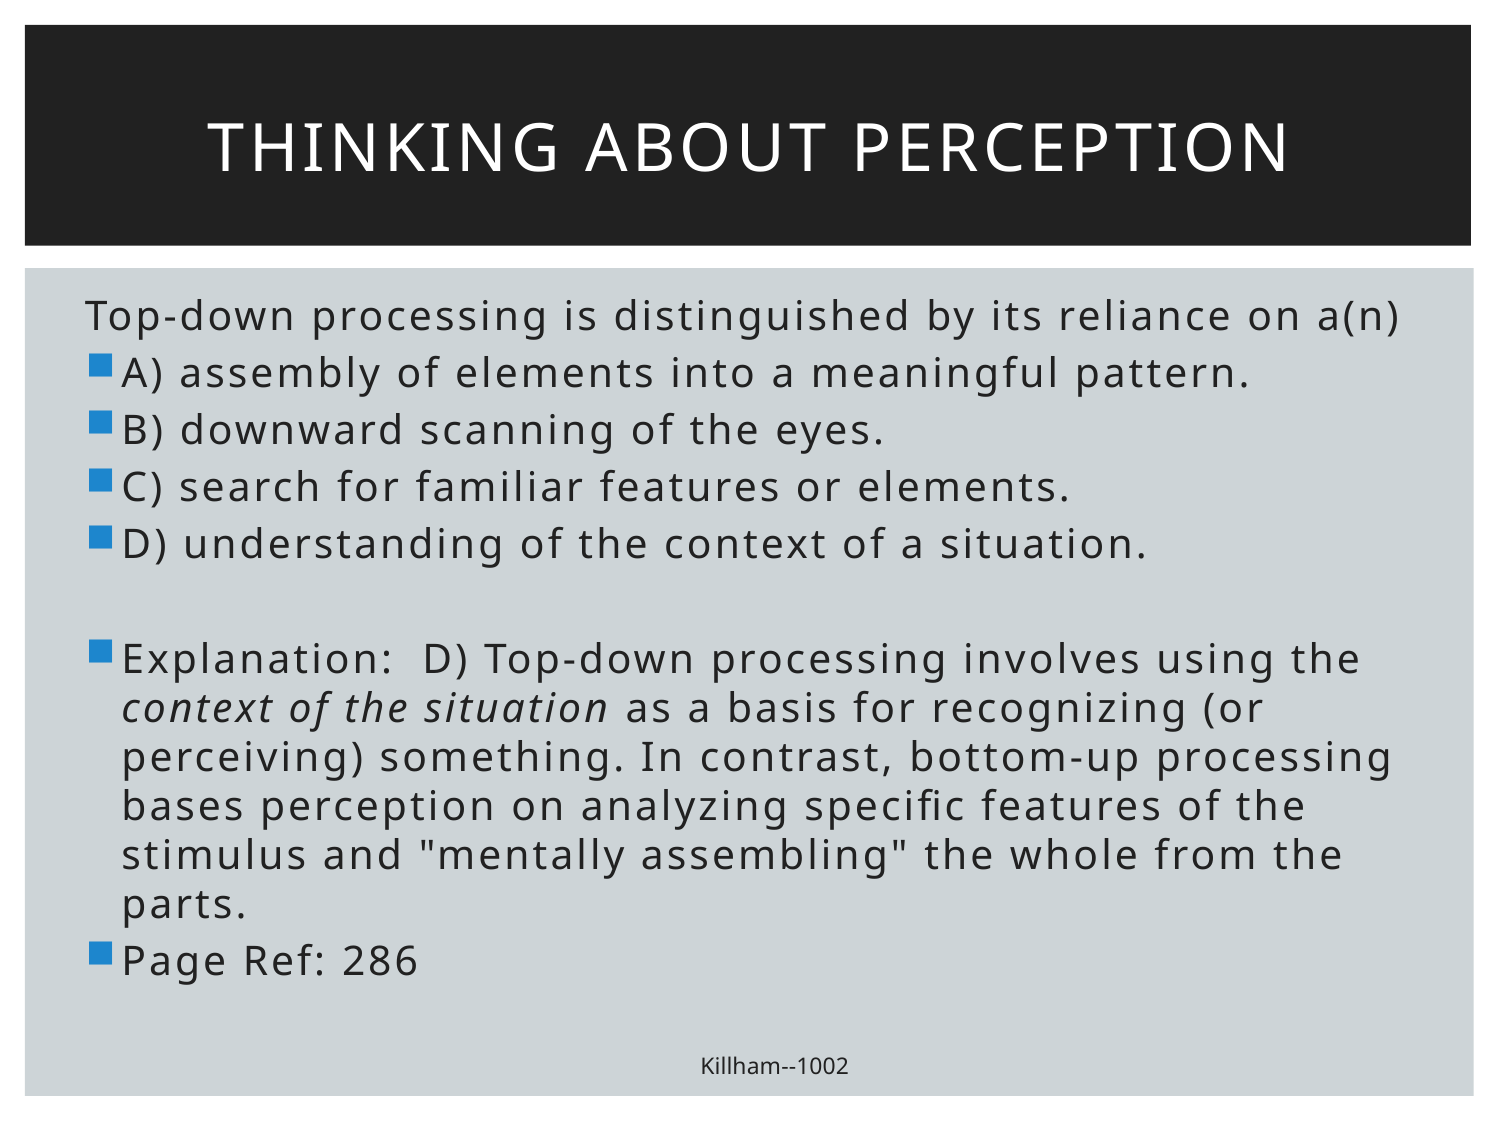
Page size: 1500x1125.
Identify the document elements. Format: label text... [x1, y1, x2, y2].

list Top-down processing is distinguished by its reliance on a(n) A) assembly of elements into a meaningful pattern. B) downward scanning of the eyes. C) search for familiar features or elements. D) understanding of the context of a situation. Explanation: D) Top-down processing involves using the context of the situation as a basis for recognizing (or perceiving) something. In contrast, bottom-up processing bases perception on analyzing specific features of the stimulus and "mentally assembling" the whole from the parts. Page Ref: 286 [62, 281, 1442, 1005]
title Thinking about Perception [62, 58, 1438, 232]
footer Killham--1002 [500, 1042, 1050, 1088]
